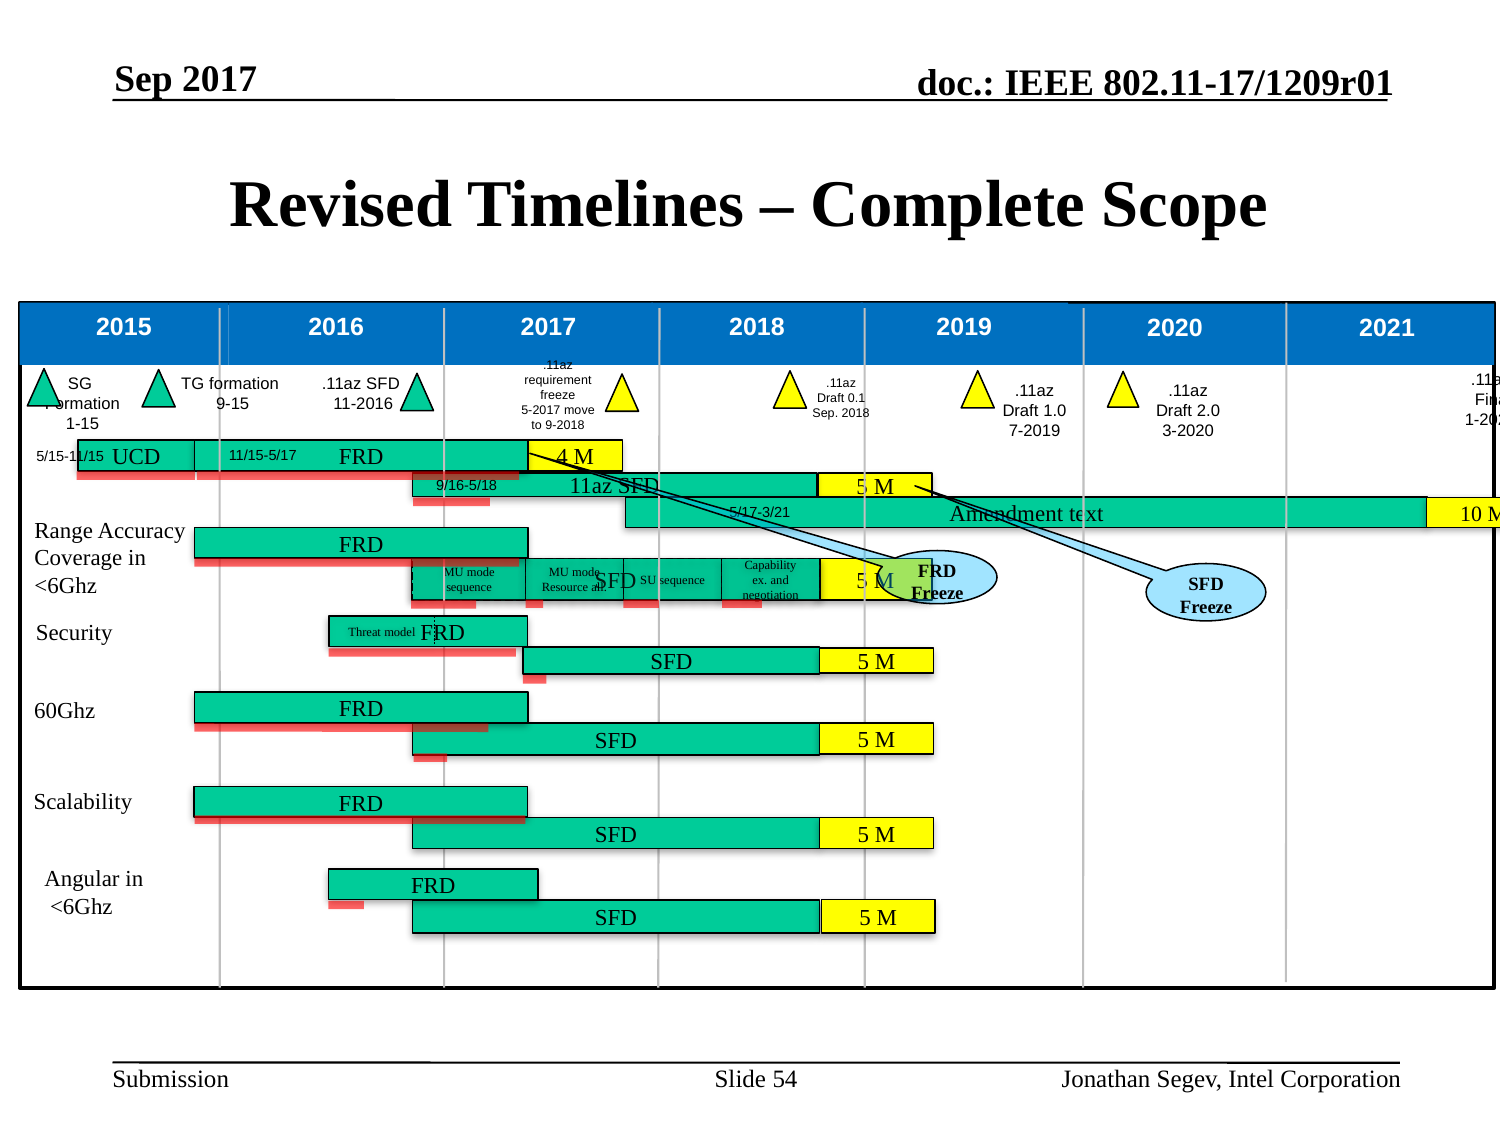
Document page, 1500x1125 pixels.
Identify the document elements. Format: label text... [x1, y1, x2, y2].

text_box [11, 302, 1500, 988]
slide_number Slide 54 [712, 1061, 800, 1123]
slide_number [114, 54, 423, 100]
title Revised Timelines – Complete Scope [112, 112, 1388, 288]
footer Jonathan Segev, Intel Corporation [878, 1061, 1402, 1093]
